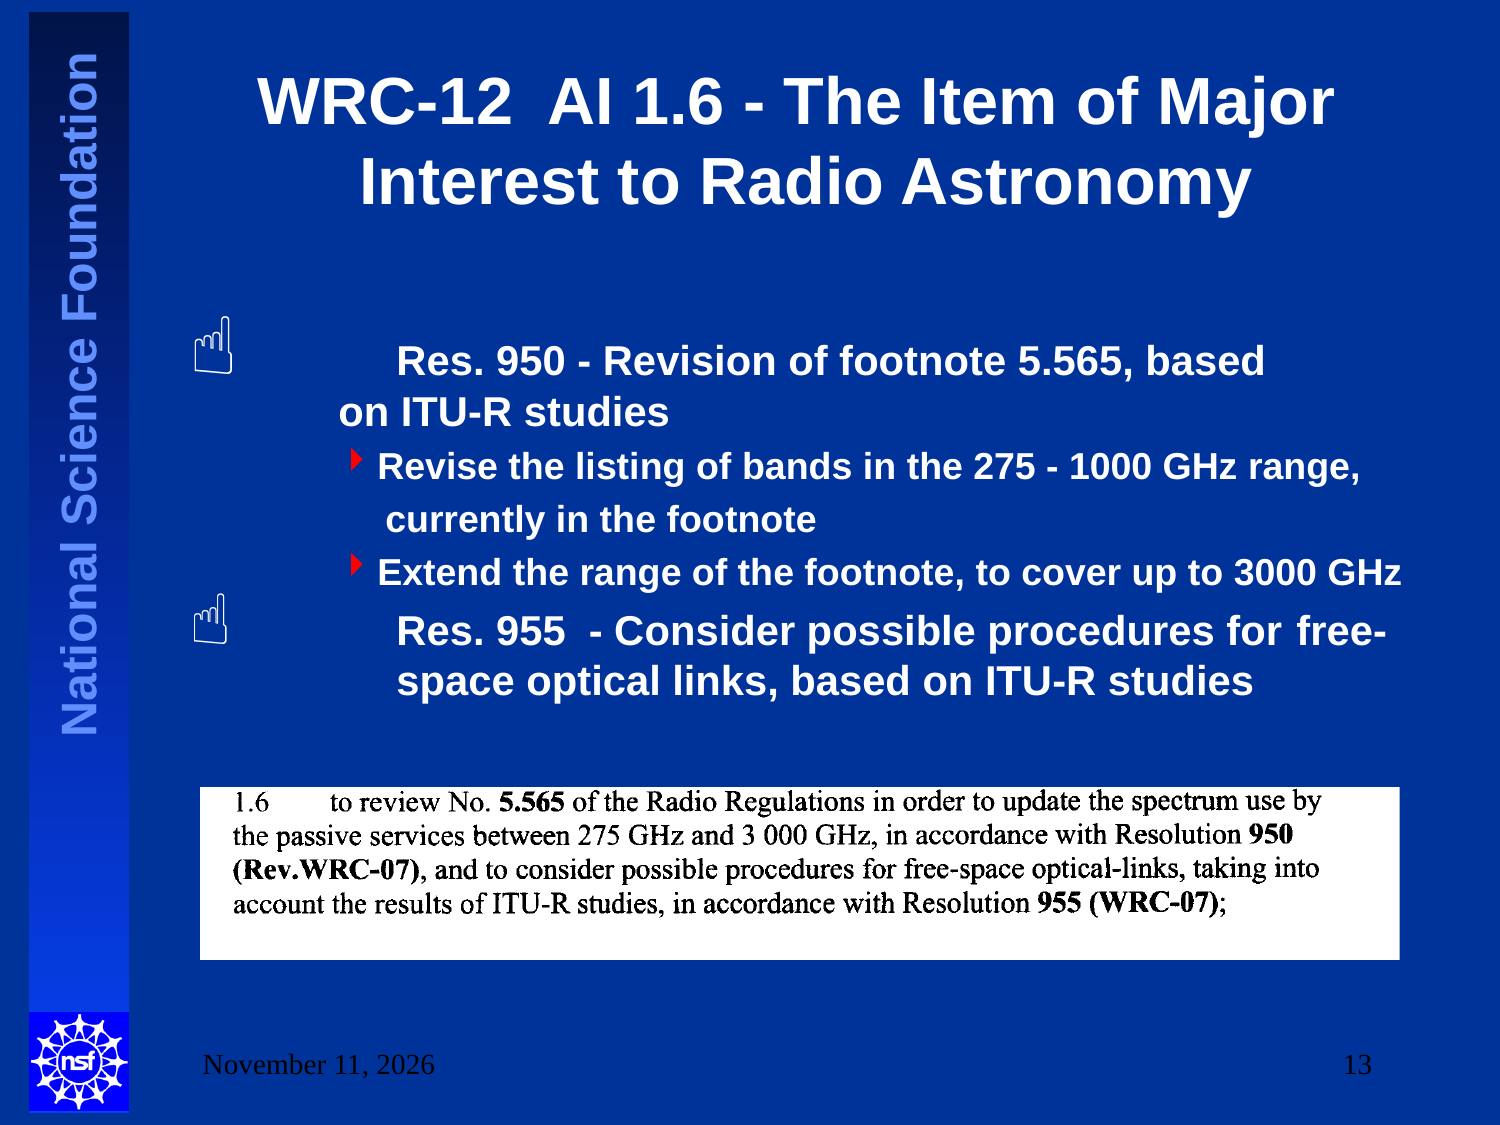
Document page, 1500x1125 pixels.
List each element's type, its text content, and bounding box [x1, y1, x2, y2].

slide_number 13 [1074, 1063, 1388, 1101]
picture [199, 787, 1400, 960]
picture [29, 1012, 129, 1111]
list Res. 950 - Revision of footnote 5.565, based on ITU-R studies Revise the listing of bands in the 275 - 1000 GHz range, currently in the footnote Extend the range of the footnote, to cover up to 3000 GHz Res. 955 - Consider possible procedures for free- space optical links, based on ITU-R studies [174, 237, 1438, 1063]
title WRC-12 AI 1.6 - The Item of Major Interest to Radio Astronomy [224, 49, 1388, 226]
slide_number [187, 1063, 501, 1101]
